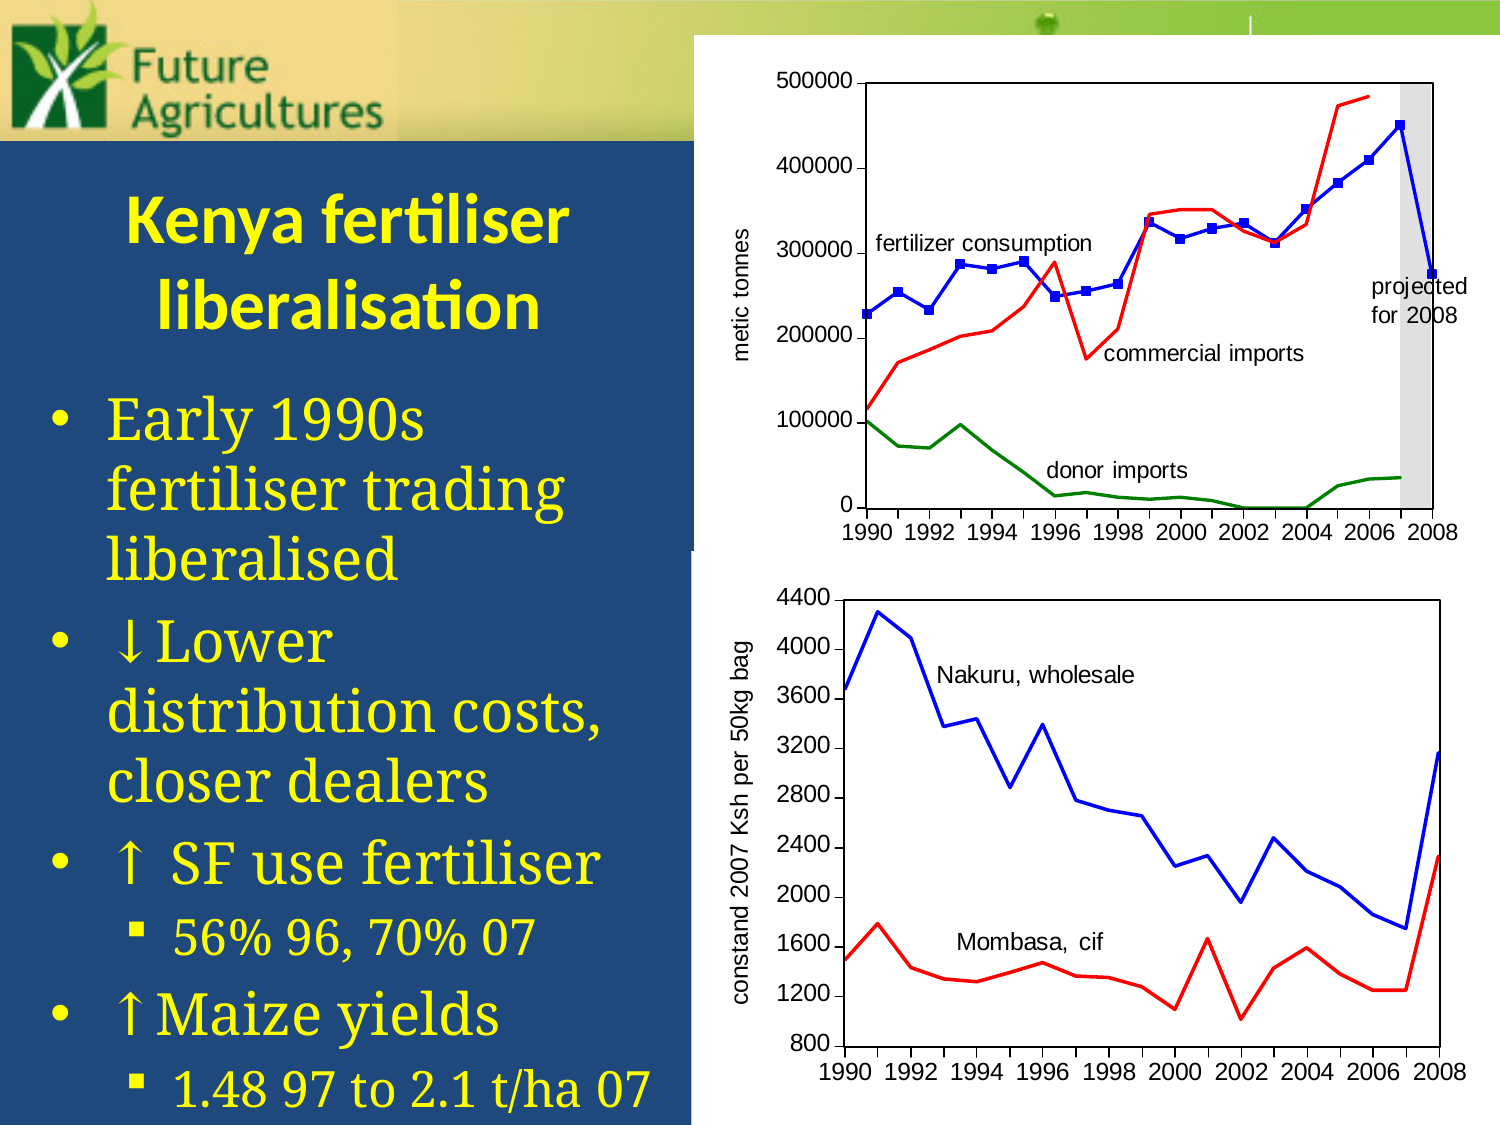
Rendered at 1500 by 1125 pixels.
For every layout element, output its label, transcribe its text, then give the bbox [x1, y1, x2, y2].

list Early 1990s fertiliser trading liberalised ↓Lower distribution costs, closer dealers ↑ SF use fertiliser 56% 96, 70% 07 ↑Maize yields 1.48 97 to 2.1 t/ha 07 [34, 374, 680, 1079]
picture [0, 0, 1500, 1125]
title Kenya fertiliser liberalisation [34, 163, 664, 352]
